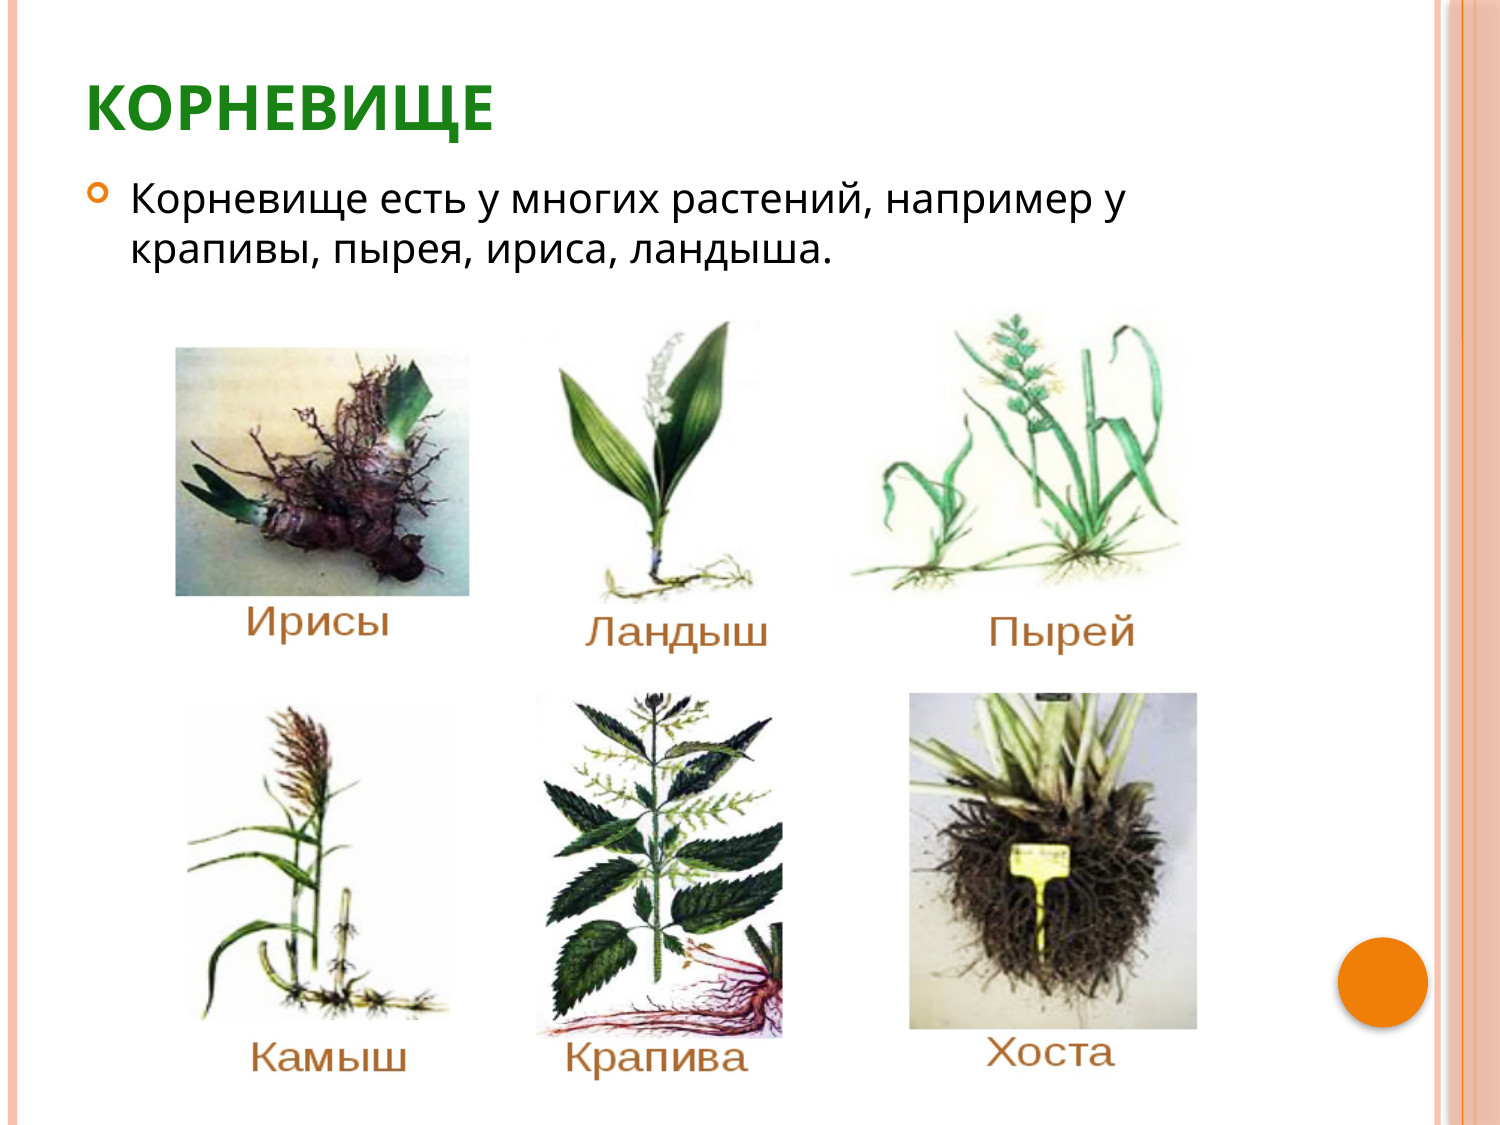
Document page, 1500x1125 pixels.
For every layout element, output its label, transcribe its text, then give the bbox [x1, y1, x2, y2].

list Корневище есть у многих растений, например у крапивы, пырея, ириса, ландыша. [70, 164, 1313, 1020]
title Корневище [70, 46, 523, 151]
picture [128, 289, 1255, 1125]
